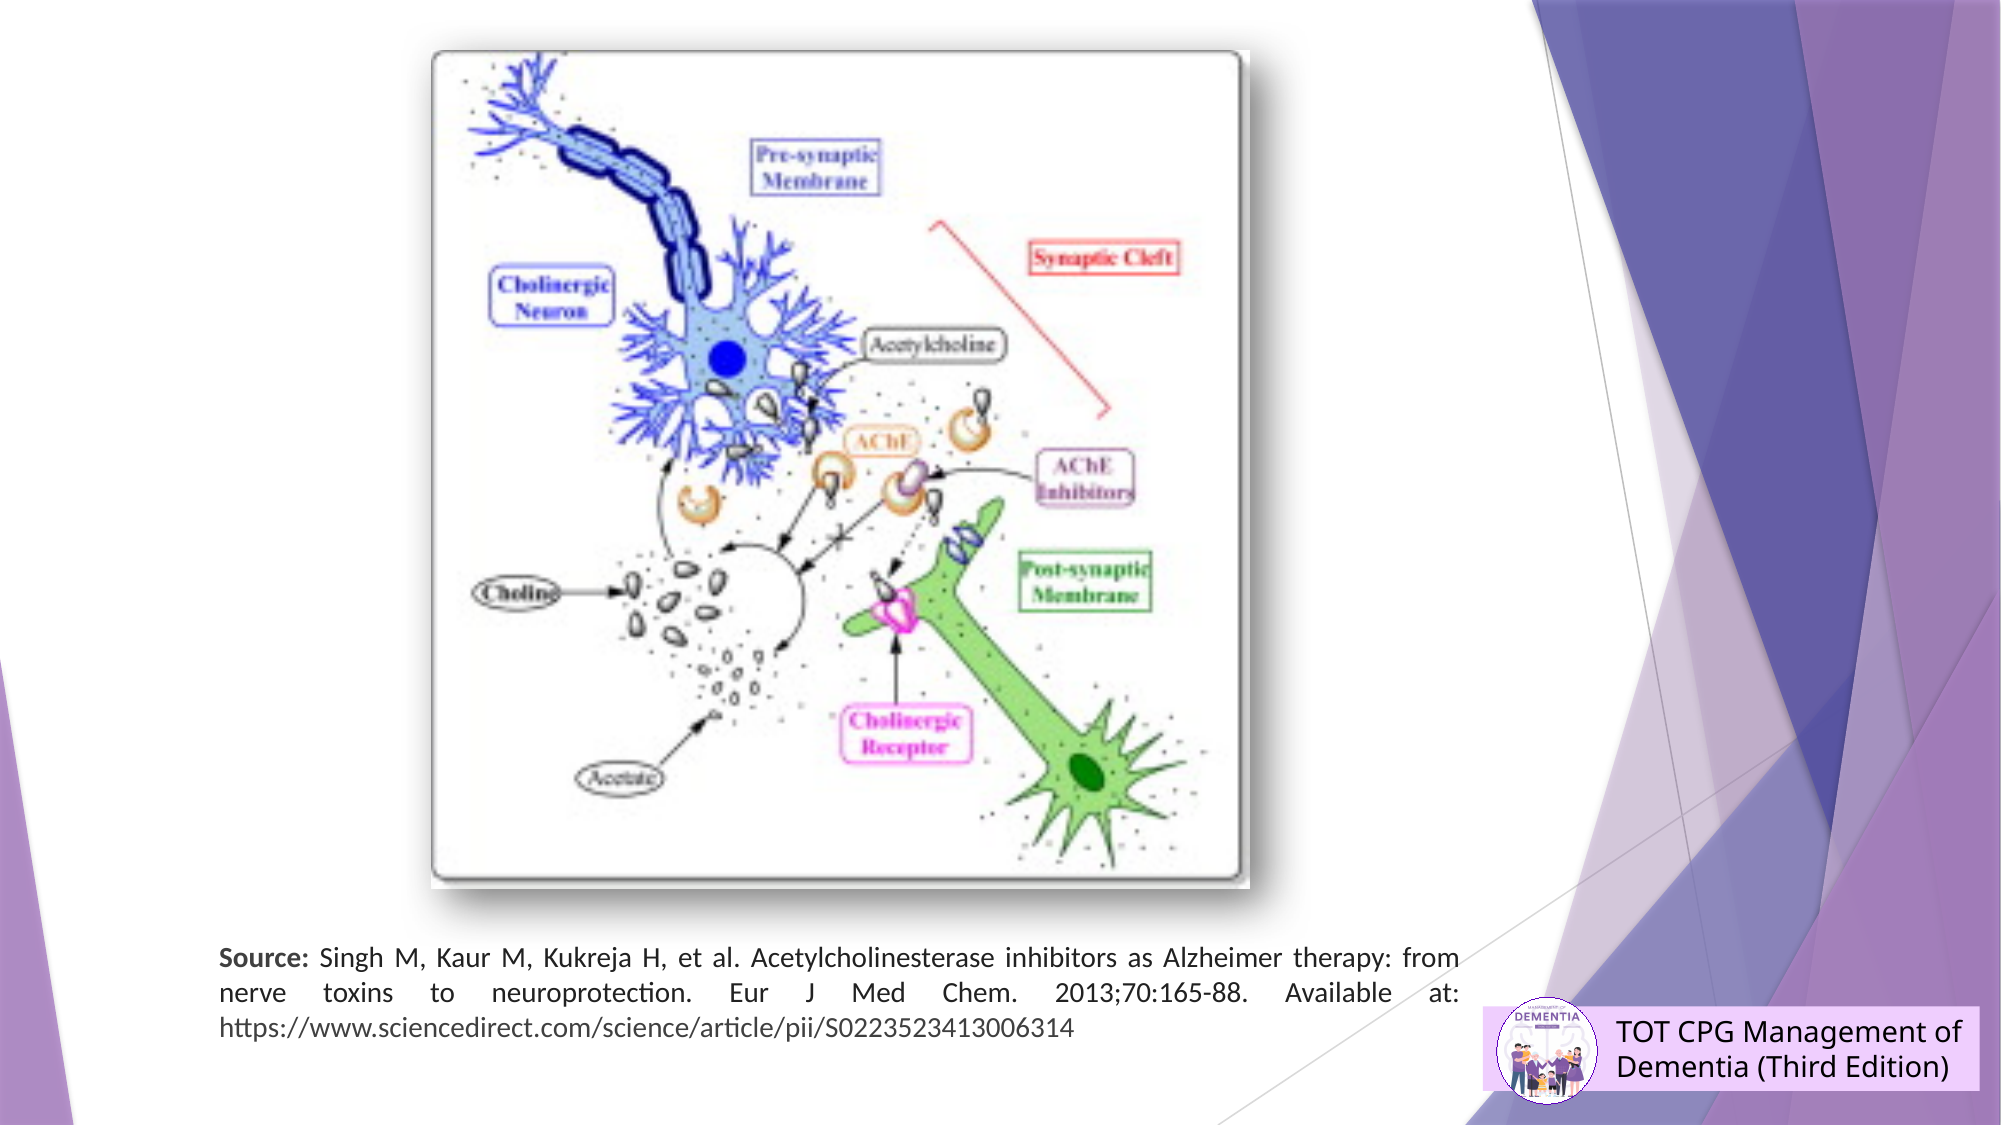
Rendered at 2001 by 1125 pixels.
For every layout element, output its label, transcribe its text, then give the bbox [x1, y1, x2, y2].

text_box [1482, 996, 1981, 1105]
list Source: Singh M, Kaur M, Kukreja H, et al. Acetylcholinesterase inhibitors as Alzheimer therapy: from nerve toxins to neuroprotection. Eur J Med Chem. 2013;70:165-88. Available at: https://www.sciencedirect.com/science/article/pii/S0223523413006314 [204, 930, 1477, 1093]
picture [430, 49, 1250, 890]
